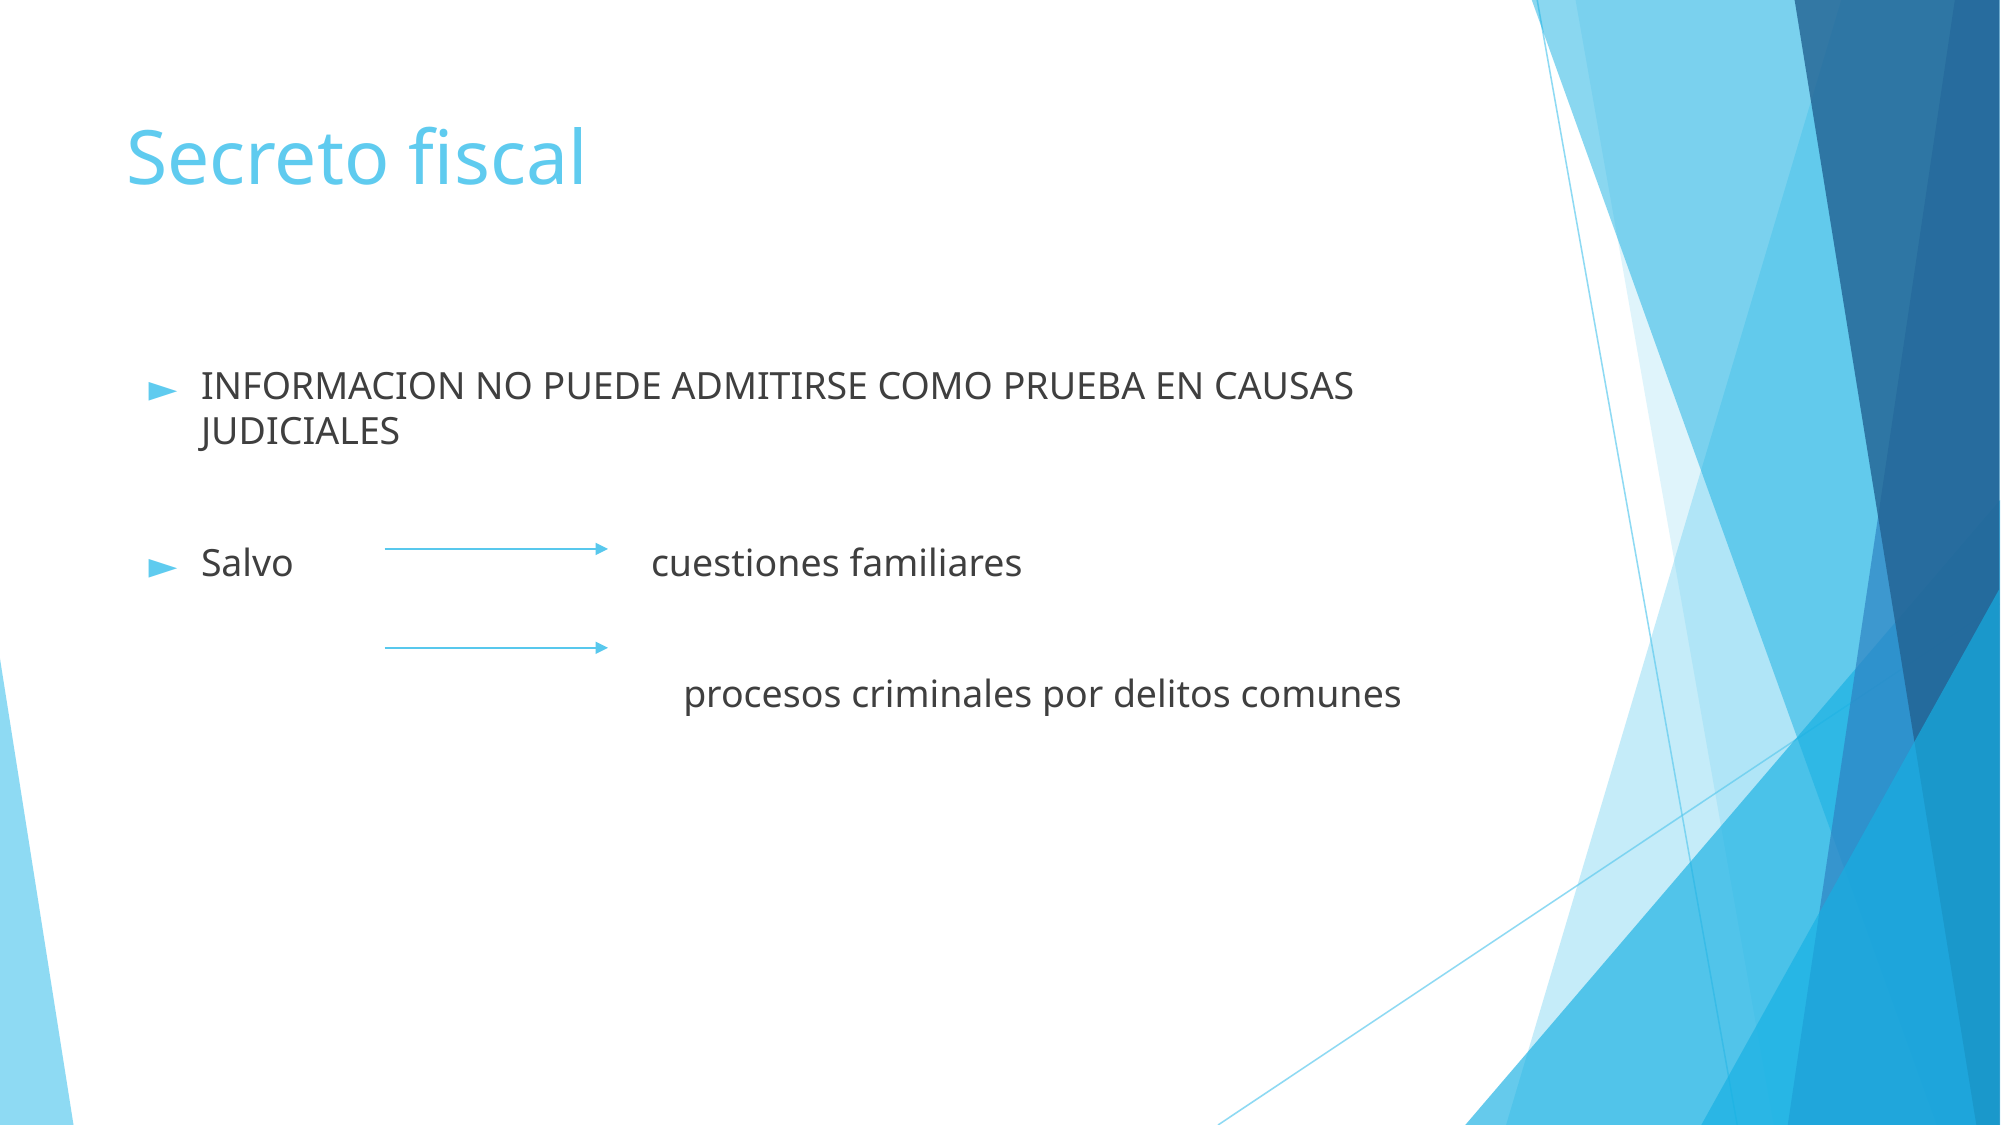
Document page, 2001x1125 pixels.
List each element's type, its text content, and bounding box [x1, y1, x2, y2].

list INFORMACION NO PUEDE ADMITIRSE COMO PRUEBA EN CAUSAS JUDICIALES Salvo cuestiones familiares procesos criminales por delitos comunes [111, 354, 1522, 992]
title Secreto fiscal [111, 101, 1522, 319]
